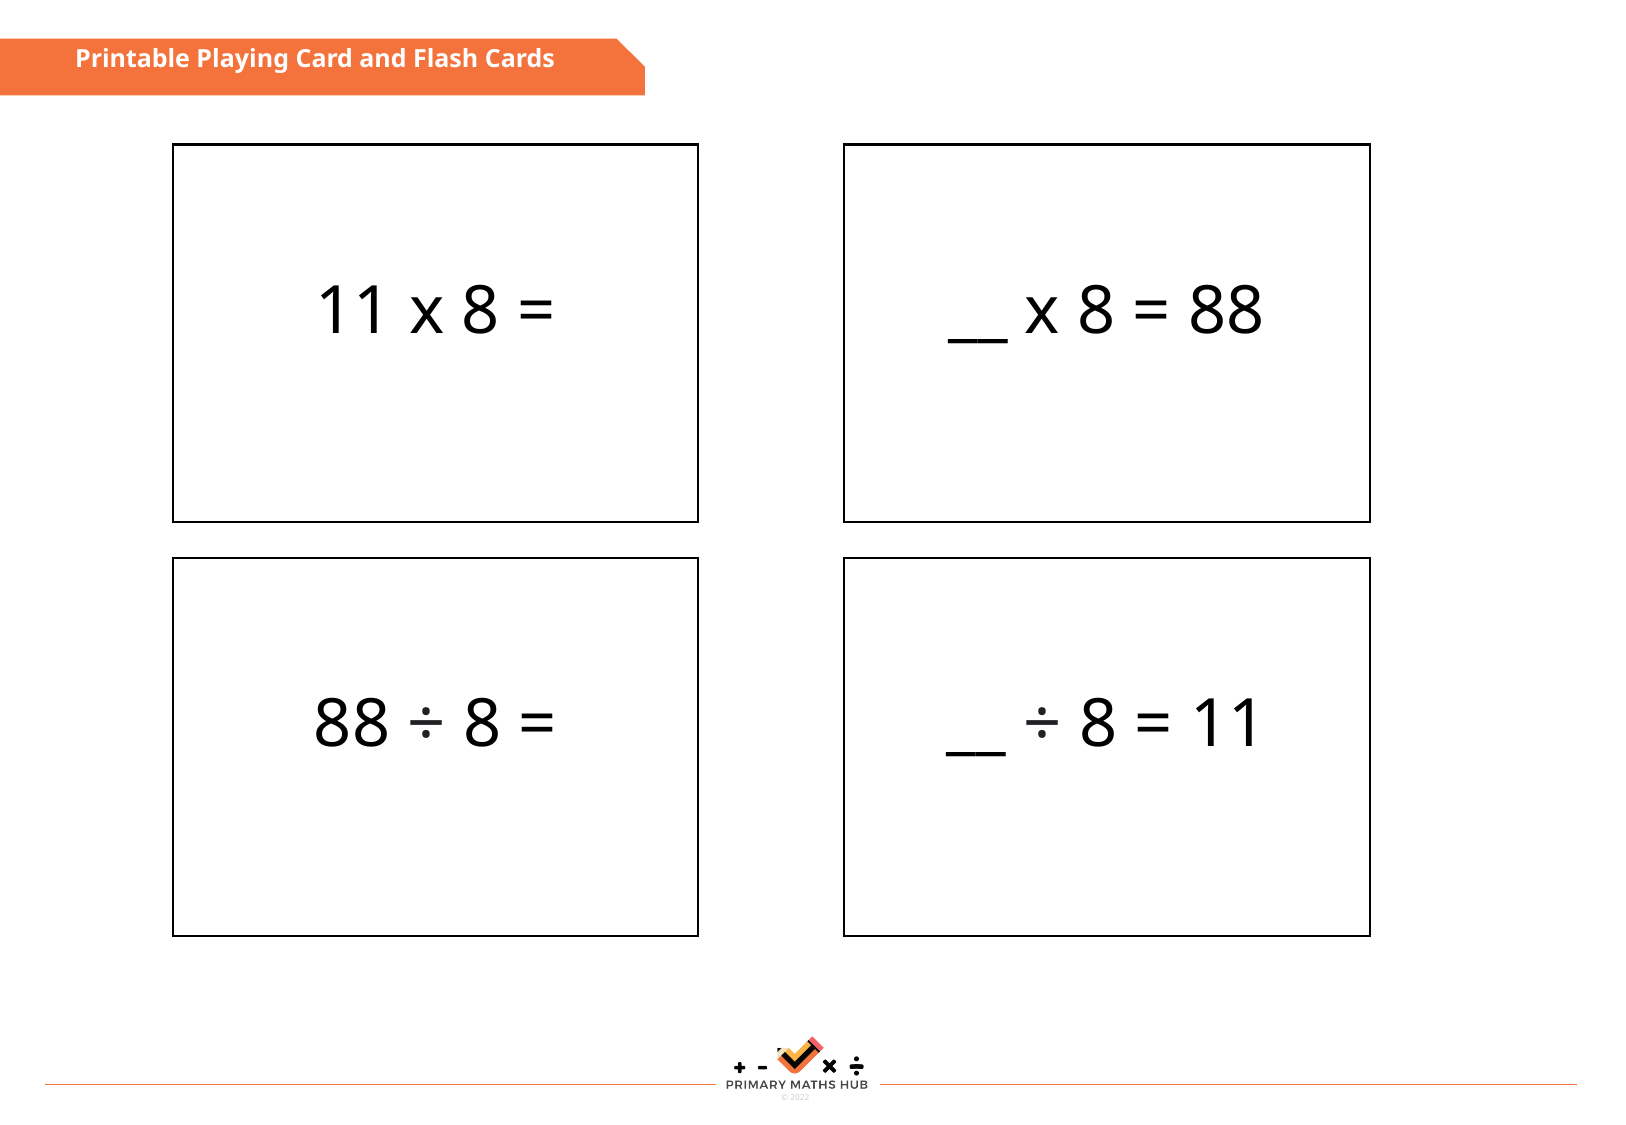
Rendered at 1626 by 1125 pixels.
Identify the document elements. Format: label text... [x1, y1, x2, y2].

text_box [843, 143, 1371, 523]
text_box 88 ÷ 8 = [172, 672, 699, 768]
text_box [172, 557, 699, 672]
text_box © 2022 [720, 1084, 870, 1110]
text_box 11 x 8 = [172, 259, 699, 355]
text_box [172, 143, 699, 259]
text_box __ x 8 = 88 [844, 259, 1370, 355]
text_box __ ÷ 8 = 11 [844, 672, 1370, 768]
text_box Printable Playing Card and Flash Cards [0, 37, 646, 97]
text_box [843, 557, 1371, 937]
picture [722, 1034, 872, 1094]
text_box [172, 768, 699, 937]
text_box [172, 355, 699, 523]
